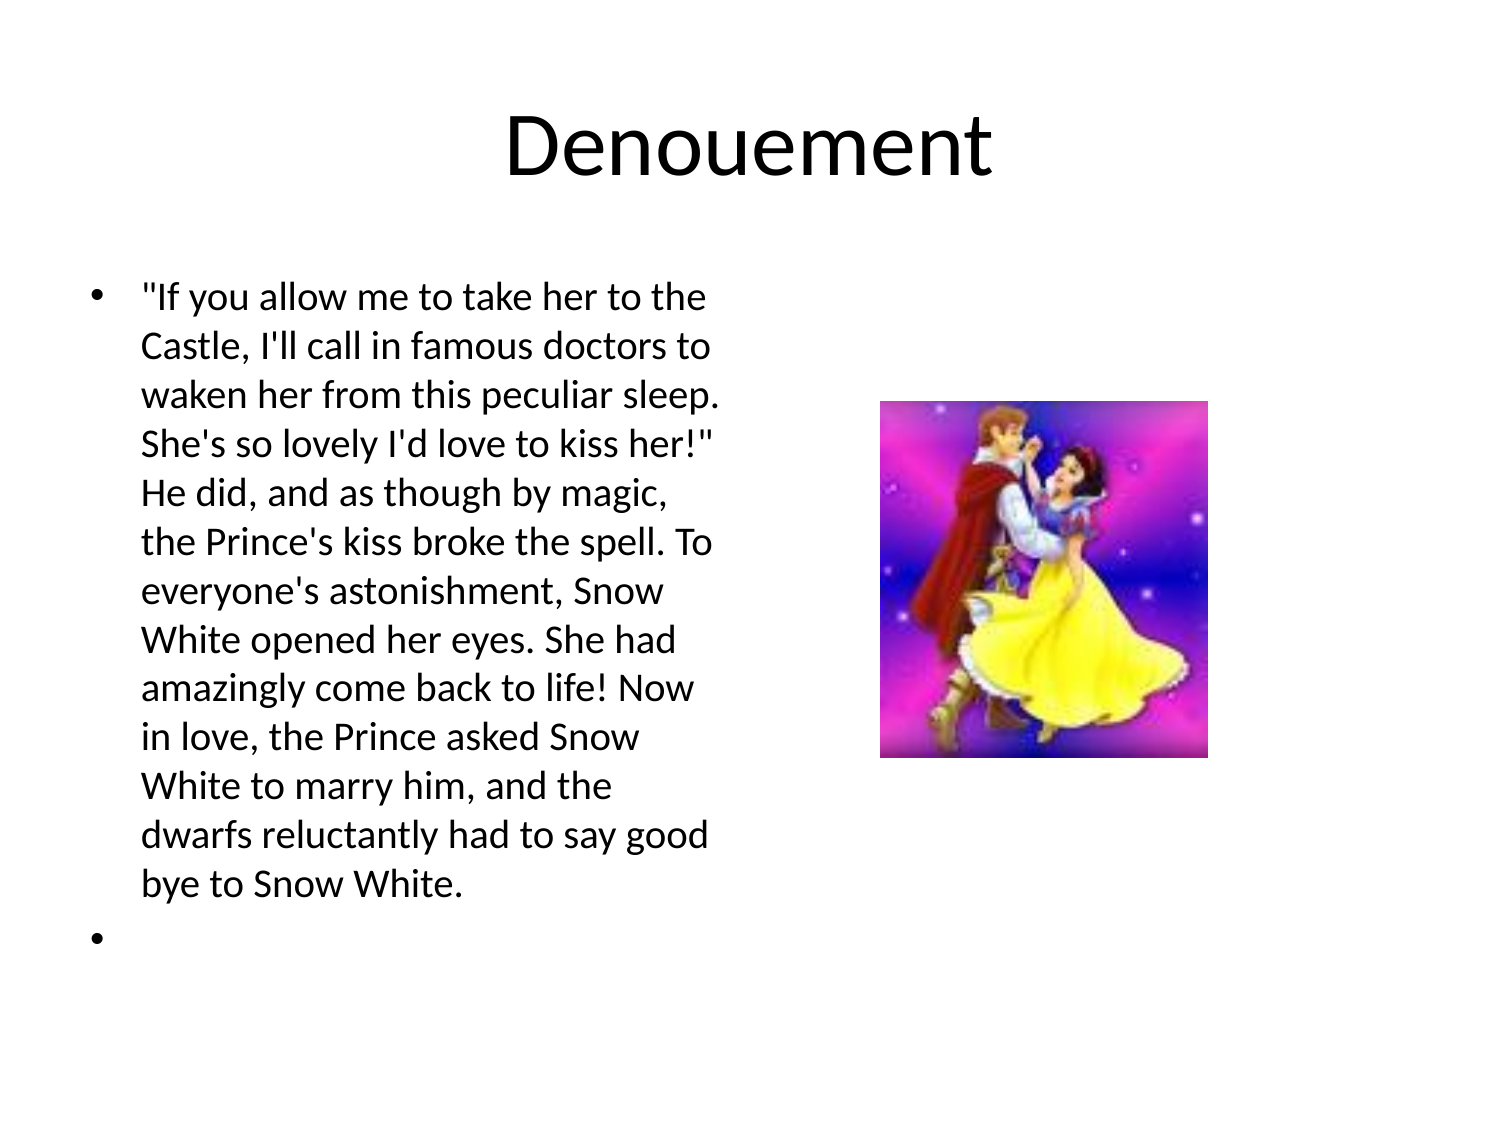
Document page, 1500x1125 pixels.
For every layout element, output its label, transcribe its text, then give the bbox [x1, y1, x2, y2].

title Denouement [75, 45, 1425, 233]
list "If you allow me to take her to the Castle, I'll call in famous doctors to waken her from this peculiar sleep. She's so lovely I'd love to kiss her!" He did, and as though by magic, the Prince's kiss broke the spell. To everyone's astonishment, Snow White opened her eyes. She had amazingly come back to life! Now in love, the Prince asked Snow White to marry him, and the dwarfs reluctantly had to say good bye to Snow White. [75, 262, 738, 1005]
picture [880, 401, 1208, 758]
